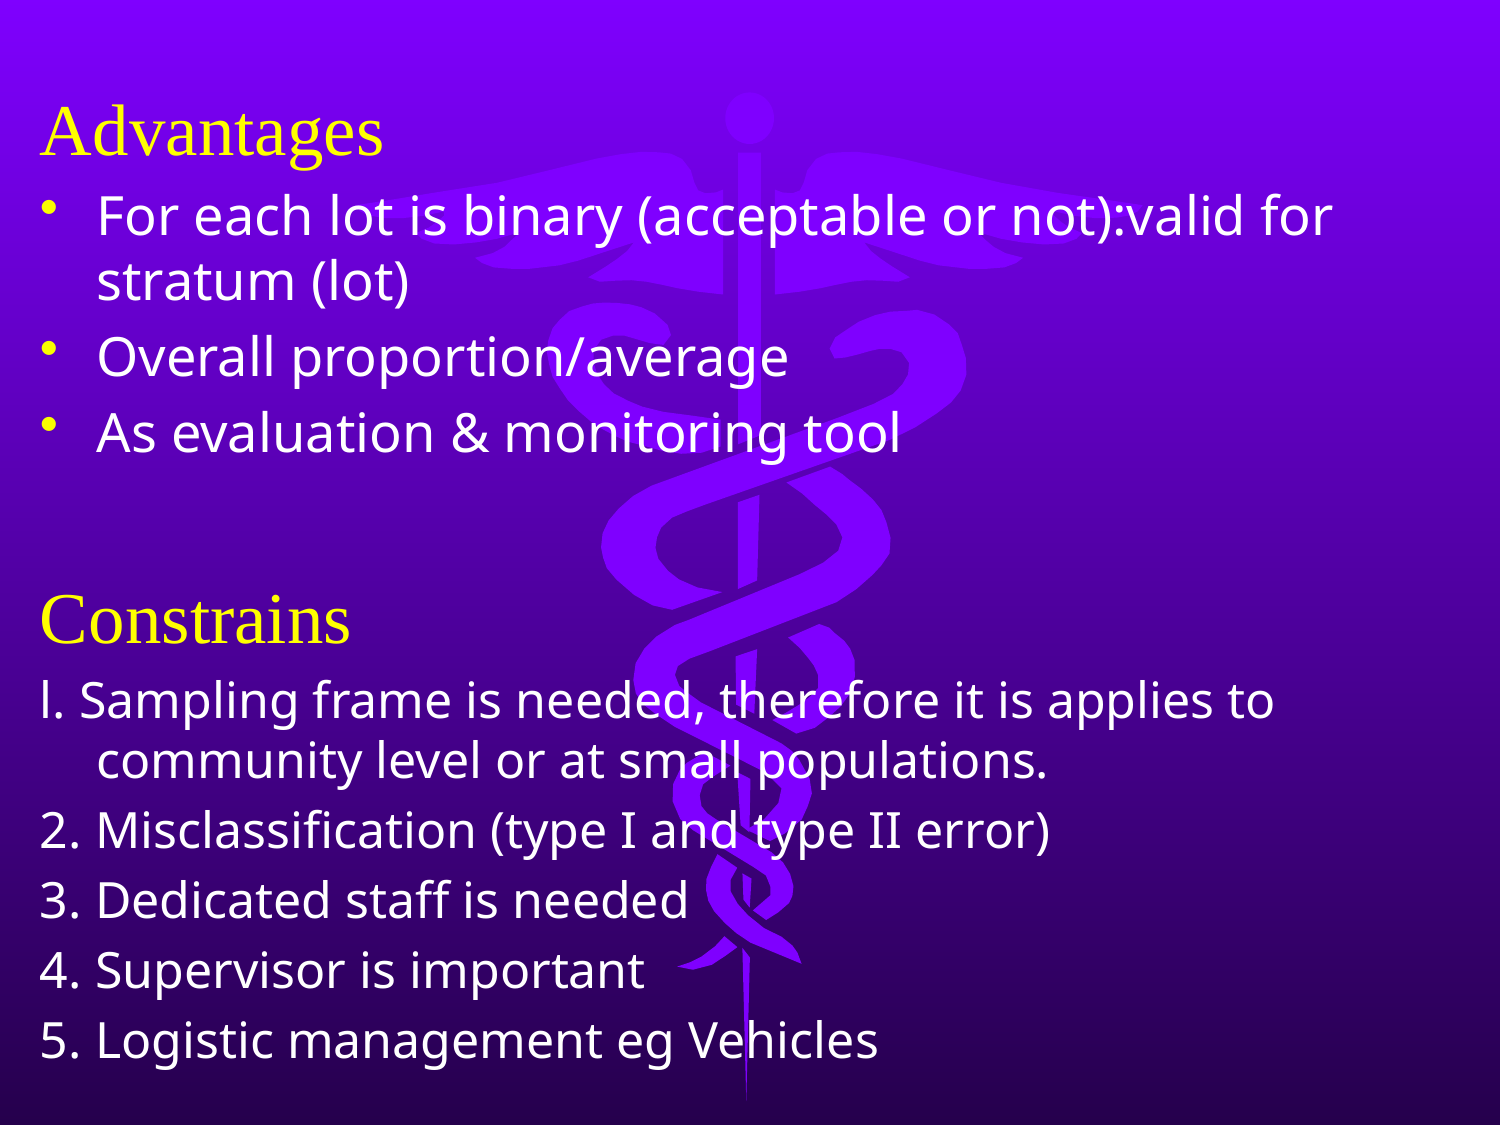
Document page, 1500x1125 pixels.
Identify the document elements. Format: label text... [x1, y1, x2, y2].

list Advantages For each lot is binary (acceptable or not):valid for stratum (lot) Overall proportion/average As evaluation & monitoring tool Constrains l. Sampling frame is needed, therefore it is applies to community level or at small populations. 2. Misclassification (type I and type II error) 3. Dedicated staff is needed 4. Supervisor is important 5. Logistic management eg Vehicles [24, 74, 1500, 1125]
